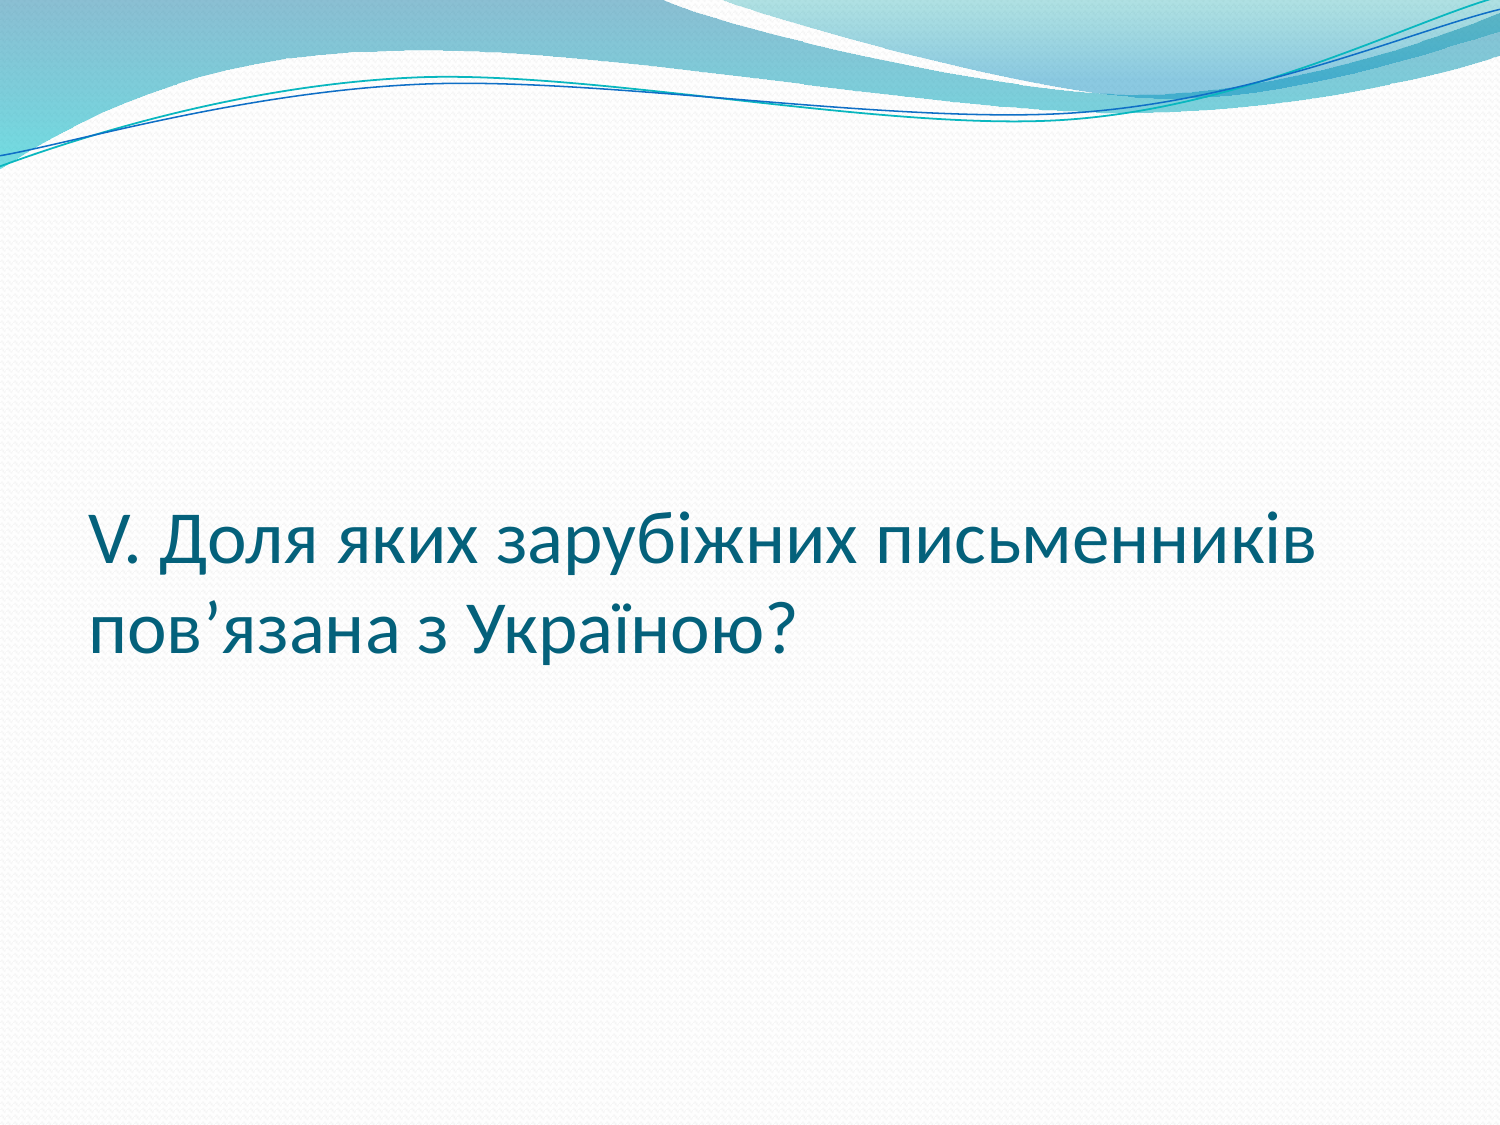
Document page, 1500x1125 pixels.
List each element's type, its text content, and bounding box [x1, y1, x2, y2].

title V. Доля яких зарубіжних письменників пов’язана з Україною? [88, 231, 1439, 669]
